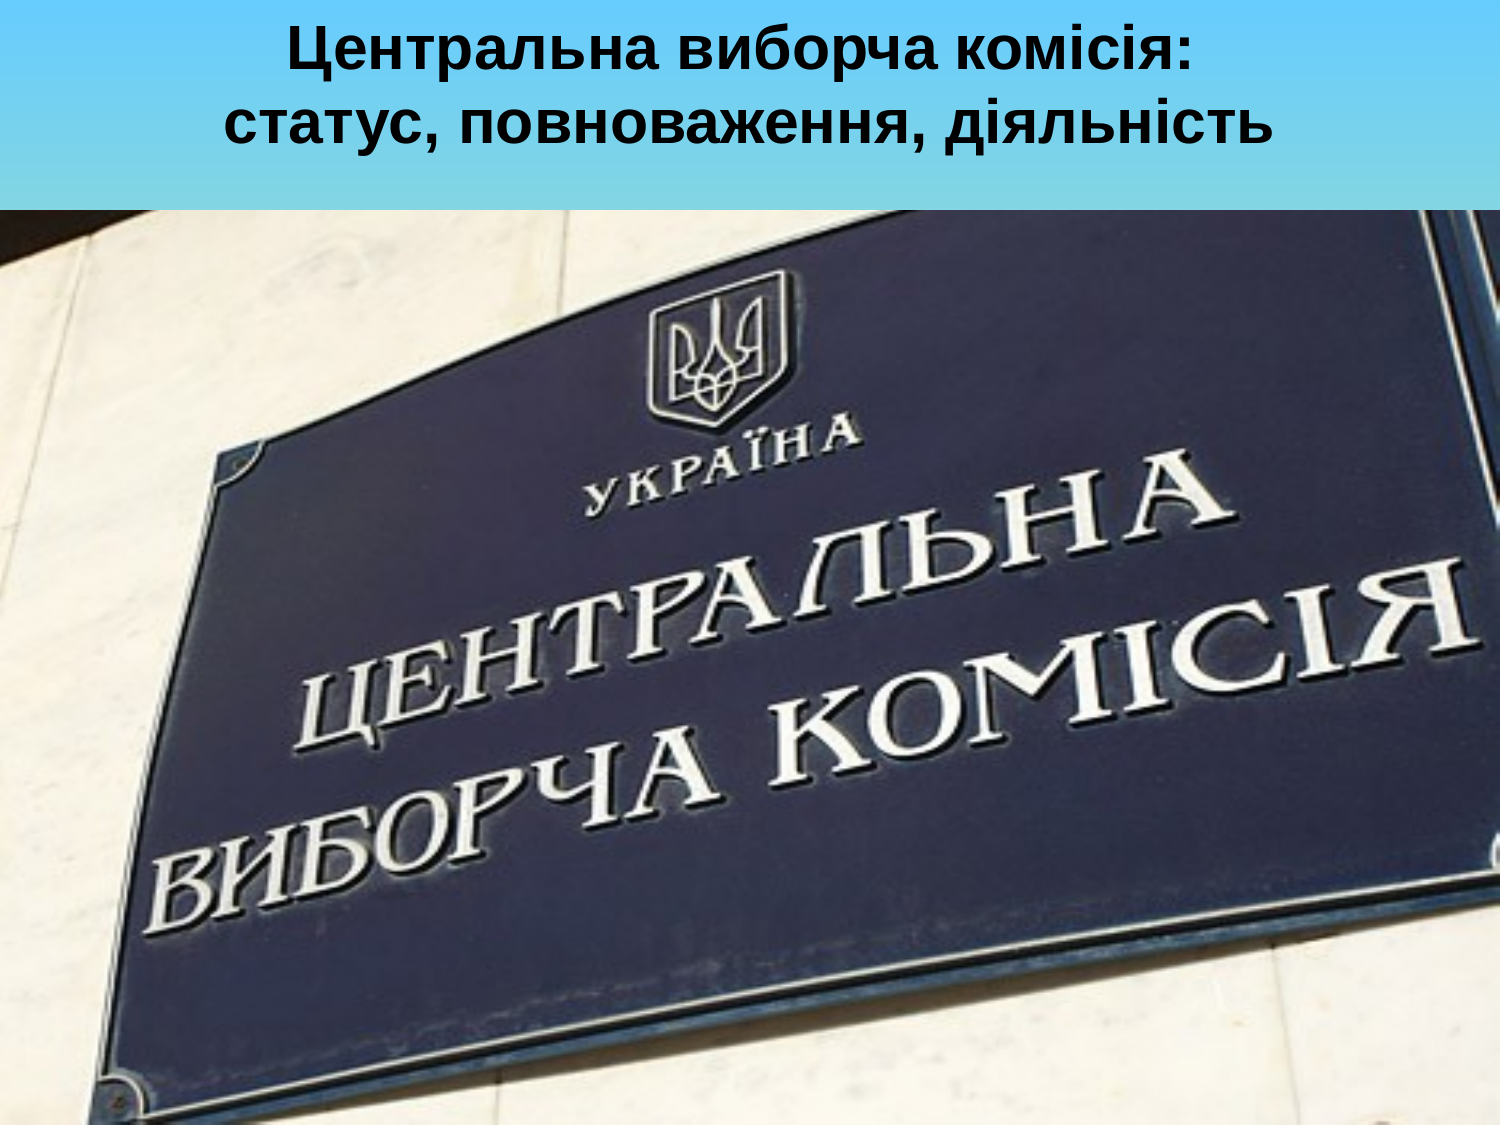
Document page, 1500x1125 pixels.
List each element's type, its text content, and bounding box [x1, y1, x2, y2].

title Центральна виборча комісія: статус, повноваження, діяльність [0, 0, 1500, 165]
picture [0, 210, 1500, 1125]
